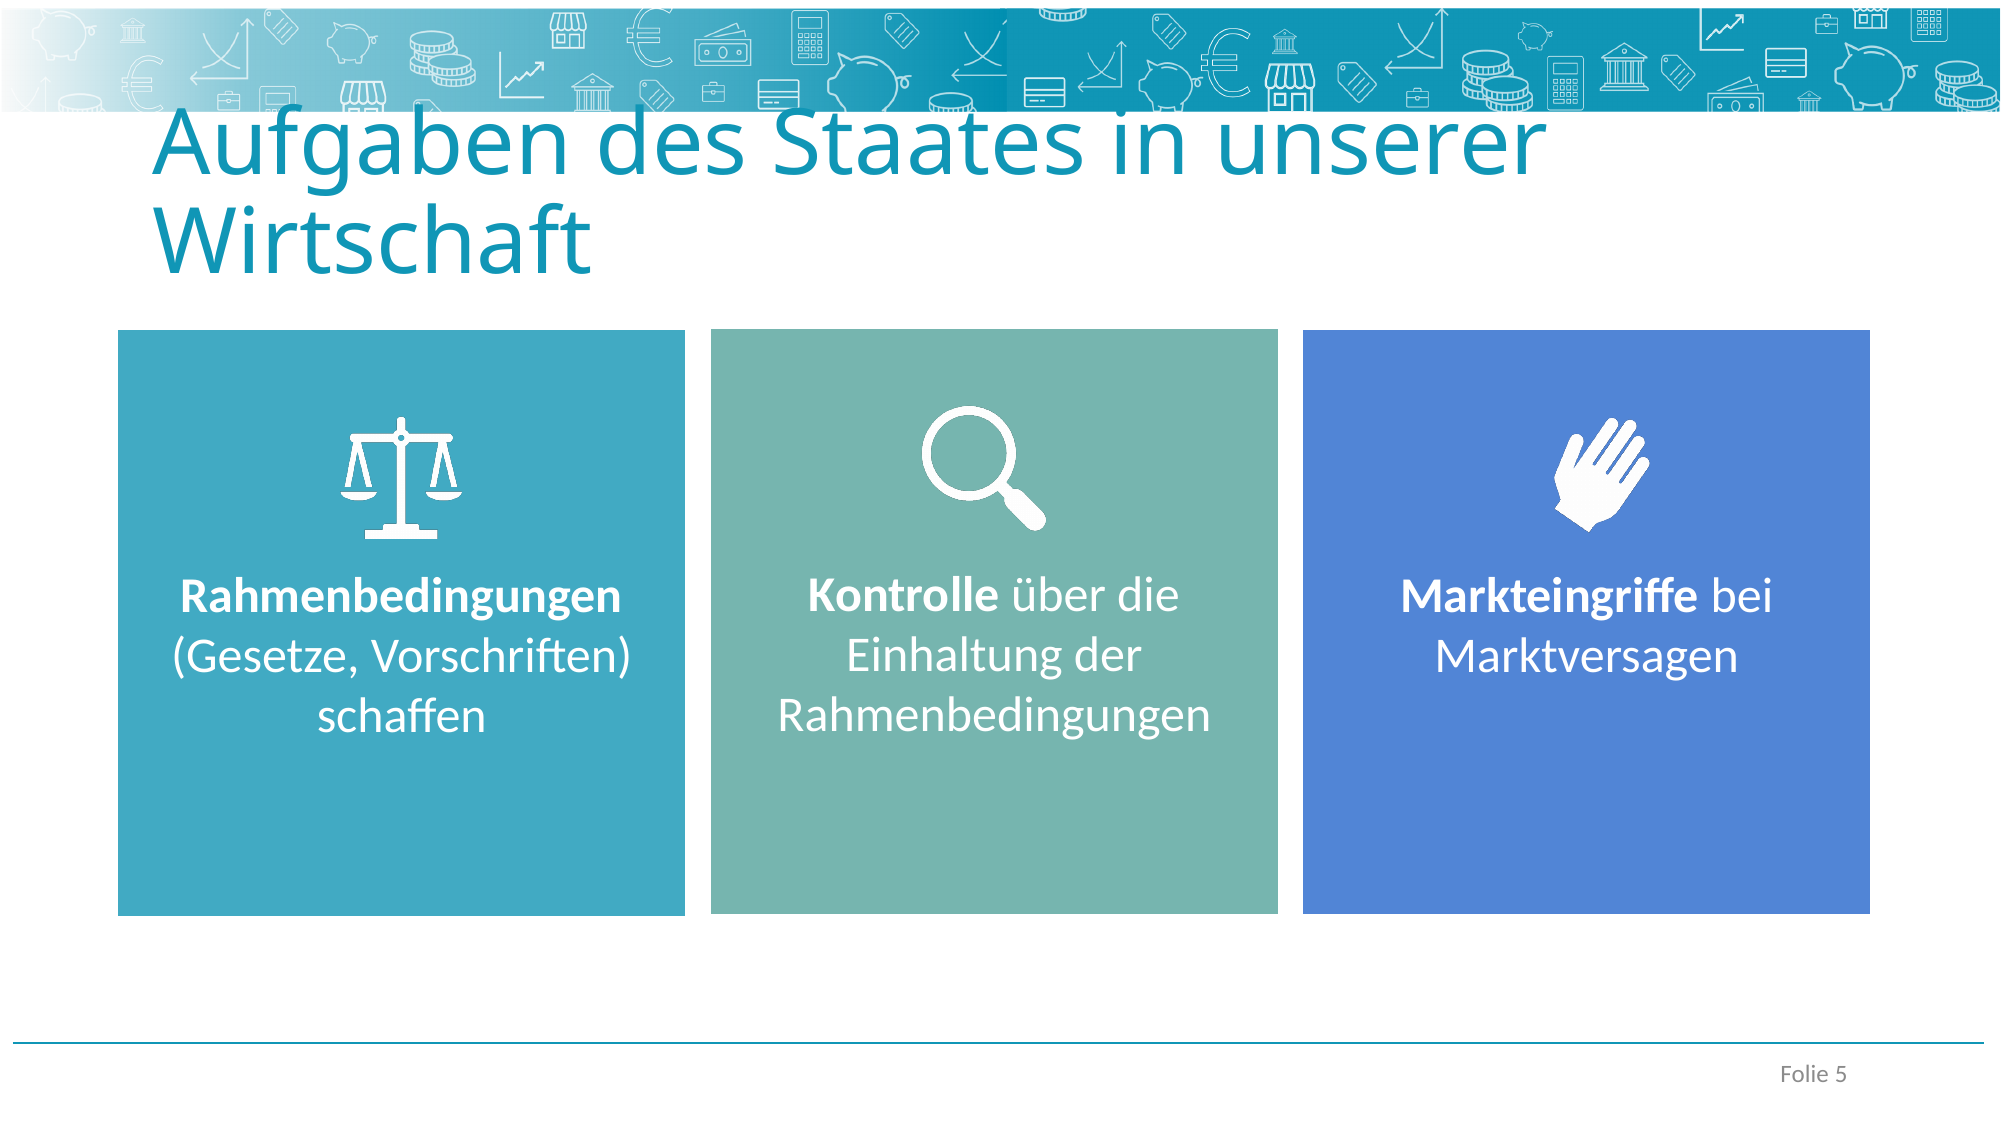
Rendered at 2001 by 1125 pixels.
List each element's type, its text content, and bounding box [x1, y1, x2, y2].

title Aufgaben des Staates in unserer Wirtschaft [137, 111, 1863, 278]
picture [1502, 372, 1694, 564]
picture [328, 404, 474, 551]
picture [1, 8, 964, 112]
text_box Kontrolle über die Einhaltung der Rahmenbedingungen [707, 326, 1281, 918]
picture [1006, 8, 2001, 112]
picture [845, 550, 921, 626]
picture [907, 392, 1059, 544]
slide_number Folie 5 [1412, 1042, 1863, 1103]
picture [970, 99, 974, 109]
text_box Markteingriffe bei Marktversagen [1300, 327, 1874, 918]
text_box Rahmenbedingungen (Gesetze, Vorschriften) schaffen [115, 327, 689, 919]
